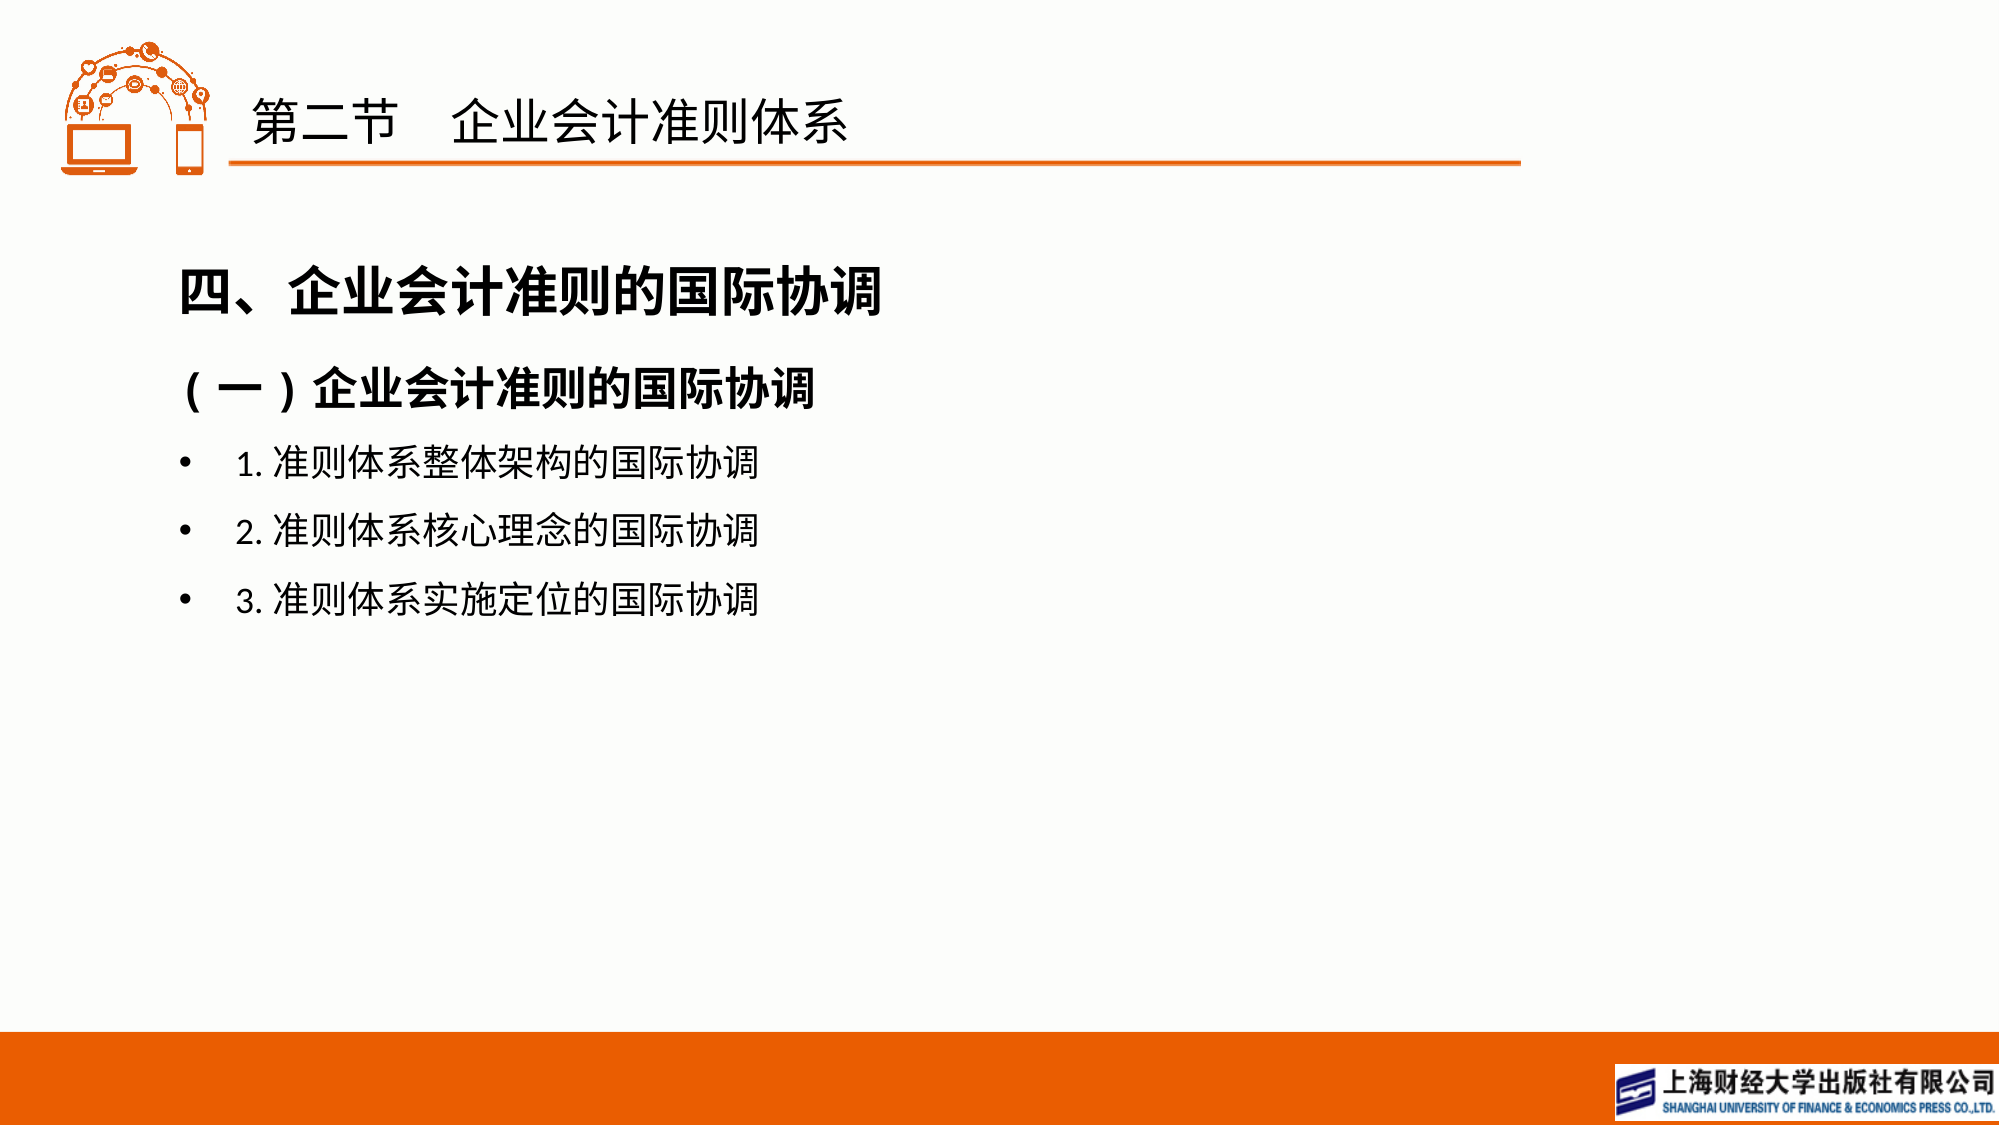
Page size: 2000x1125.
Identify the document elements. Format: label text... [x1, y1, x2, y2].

list 四、企业会计准则的国际协调 (一)企业会计准则的国际协调 1.准则体系整体架构的国际协调 2.准则体系核心理念的国际协调 3.准则体系实施定位的国际协调 [163, 227, 1853, 1049]
title 第二节 企业会计准则体系 [235, 82, 1605, 189]
picture [0, 0, 2000, 1125]
